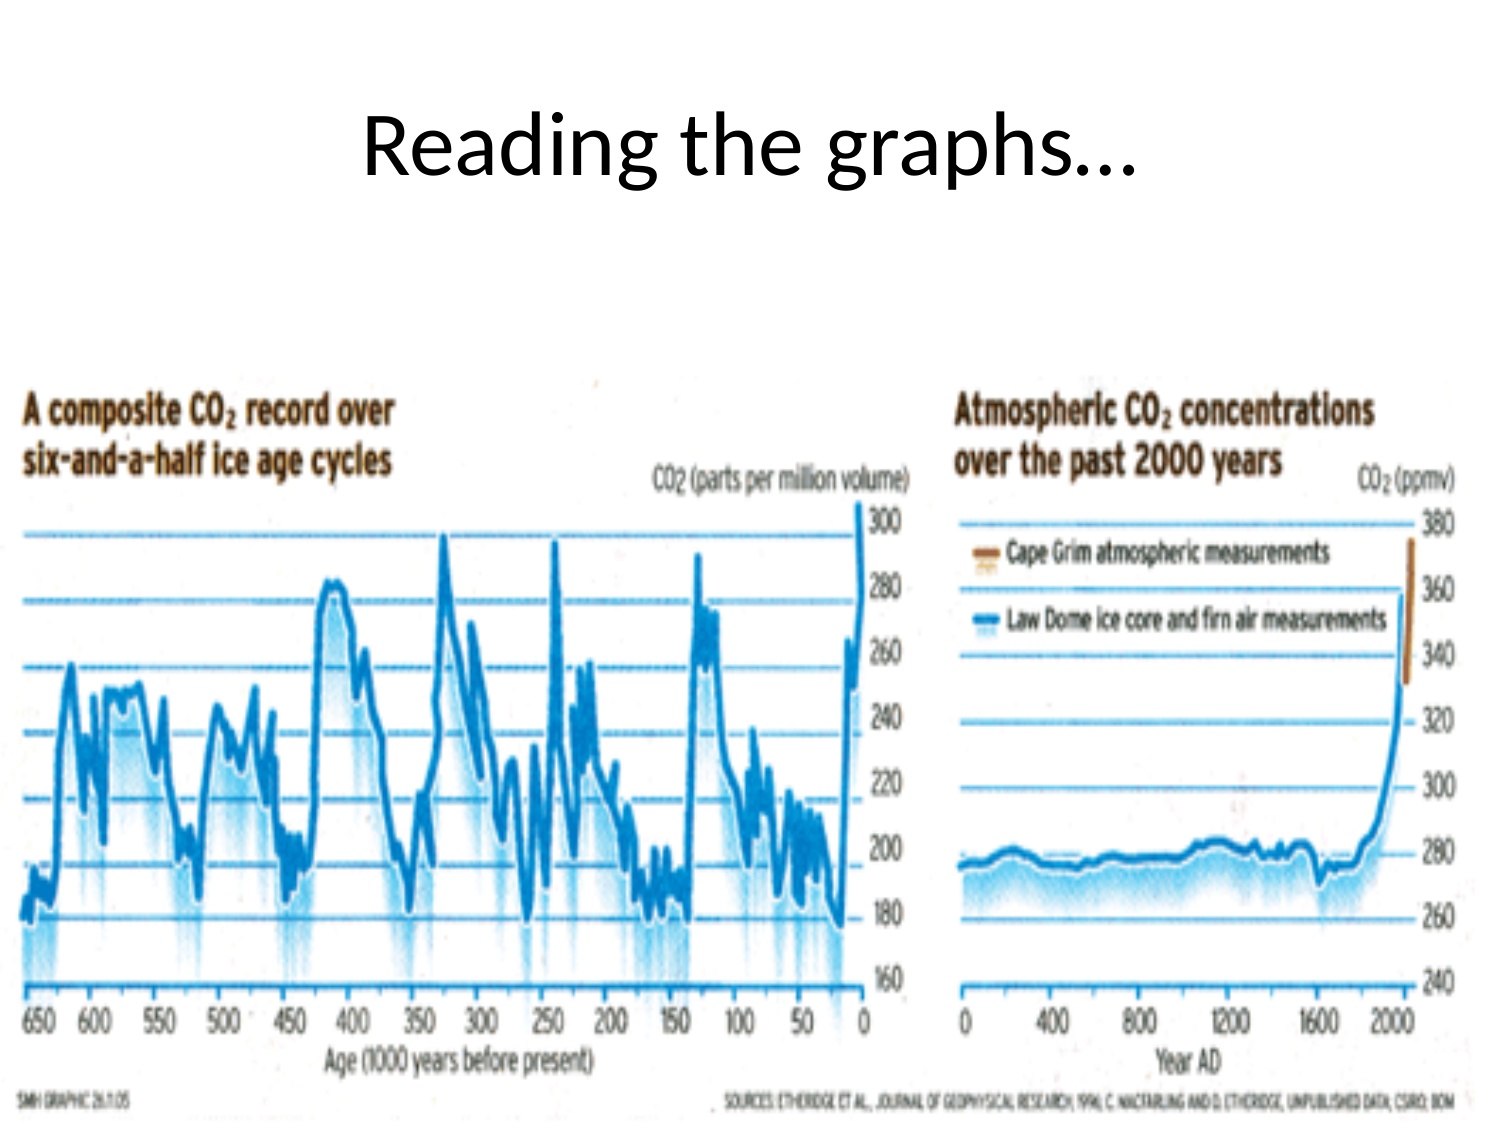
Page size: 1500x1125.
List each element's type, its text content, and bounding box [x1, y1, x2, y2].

title Reading the graphs… [75, 45, 1425, 233]
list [0, 374, 1476, 1125]
